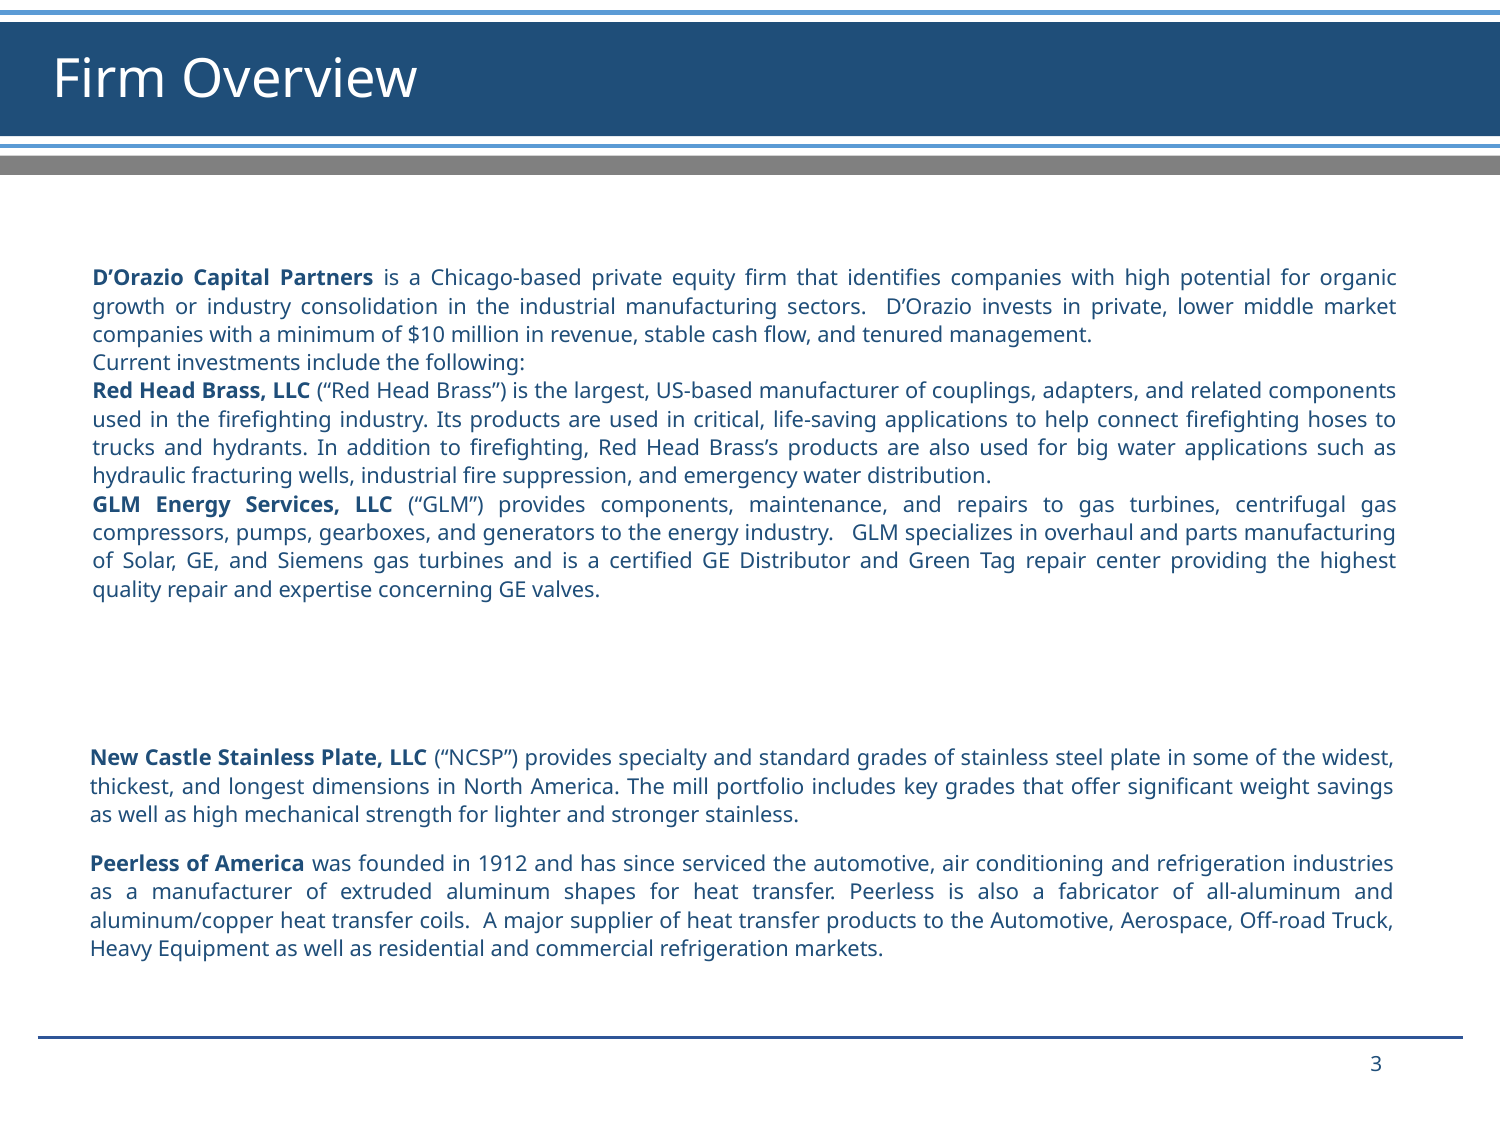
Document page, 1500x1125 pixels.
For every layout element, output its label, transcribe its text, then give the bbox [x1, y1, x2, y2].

title Firm Overview [37, 22, 1332, 137]
slide_number 3 [1059, 1042, 1397, 1103]
text_box New Castle Stainless Plate, LLC (“NCSP”) provides specialty and standard grades of stainless steel plate in some of the widest, thickest, and longest dimensions in North America. The mill portfolio includes key grades that offer significant weight savings as well as high mechanical strength for lighter and stronger stainless. Peerless of America was founded in 1912 and has since serviced the automotive, air conditioning and refrigeration industries as a manufacturer of extruded aluminum shapes for heat transfer. Peerless is also a fabricator of all-aluminum and aluminum/copper heat transfer coils. A major supplier of heat transfer products to the Automotive, Aerospace, Off-road Truck, Heavy Equipment as well as residential and commercial refrigeration markets. [75, 687, 1411, 829]
list D’Orazio Capital Partners is a Chicago-based private equity firm that identifies companies with high potential for organic growth or industry consolidation in the industrial manufacturing sectors. D’Orazio invests in private, lower middle market companies with a minimum of $10 million in revenue, stable cash flow, and tenured management. Current investments include the following: Red Head Brass, LLC (“Red Head Brass”) is the largest, US-based manufacturer of couplings, adapters, and related components used in the firefighting industry. Its products are used in critical, life-saving applications to help connect firefighting hoses to trucks and hydrants. In addition to firefighting, Red Head Brass’s products are also used for big water applications such as hydraulic fracturing wells, industrial fire suppression, and emergency water distribution. GLM Energy Services, LLC (“GLM”) provides components, maintenance, and repairs to gas turbines, centrifugal gas compressors, pumps, gearboxes, and generators to the energy industry. GLM specializes in overhaul and parts manufacturing of Solar, GE, and Siemens gas turbines and is a certified GE Distributor and Green Tag repair center providing the highest quality repair and expertise concerning GE valves. [77, 200, 1414, 450]
